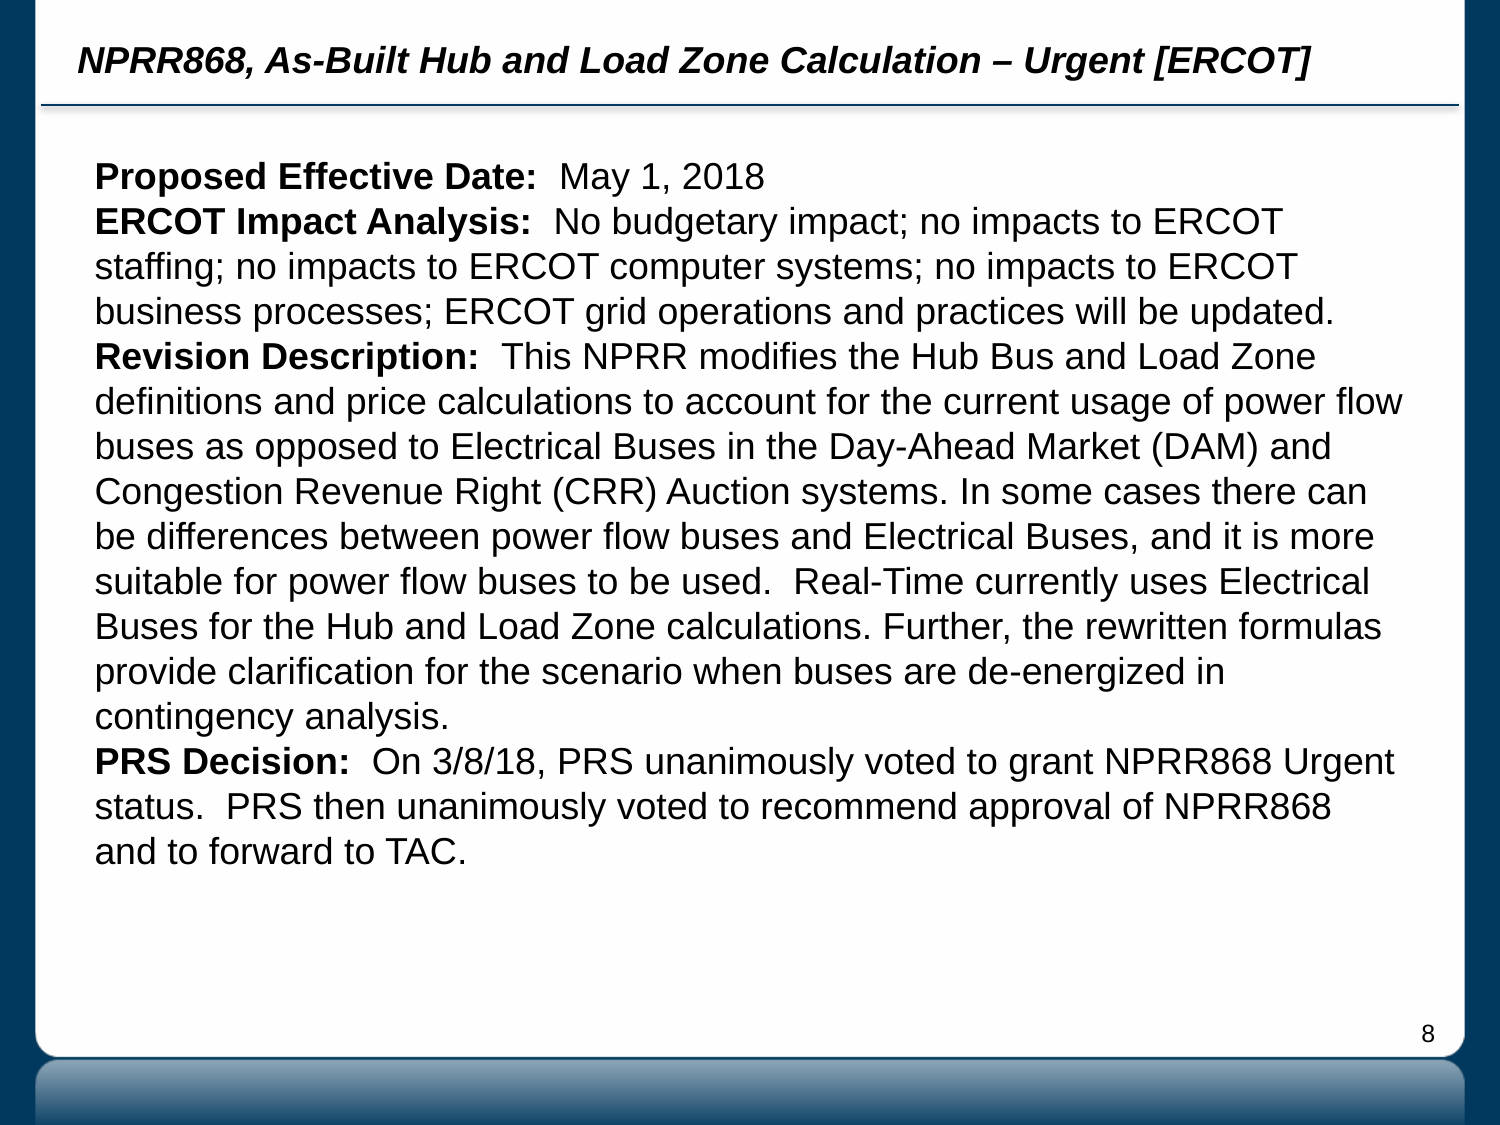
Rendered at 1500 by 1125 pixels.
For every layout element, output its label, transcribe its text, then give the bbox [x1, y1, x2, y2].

picture [35, 0, 1465, 1125]
text_box Proposed Effective Date: May 1, 2018 ERCOT Impact Analysis: No budgetary impact; no impacts to ERCOT staffing; no impacts to ERCOT computer systems; no impacts to ERCOT business processes; ERCOT grid operations and practices will be updated. Revision Description: This NPRR modifies the Hub Bus and Load Zone definitions and price calculations to account for the current usage of power flow buses as opposed to Electrical Buses in the Day-Ahead Market (DAM) and Congestion Revenue Right (CRR) Auction systems. In some cases there can be differences between power flow buses and Electrical Buses, and it is more suitable for power flow buses to be used. Real-Time currently uses Electrical Buses for the Hub and Load Zone calculations. Further, the rewritten formulas provide clarification for the scenario when buses are de-energized in contingency analysis. PRS Decision: On 3/8/18, PRS unanimously voted to grant NPRR868 Urgent status. PRS then unanimously voted to recommend approval of NPRR868 and to forward to TAC. [79, 144, 1419, 879]
title NPRR868, As-Built Hub and Load Zone Calculation – Urgent [ERCOT] [62, 20, 1450, 97]
